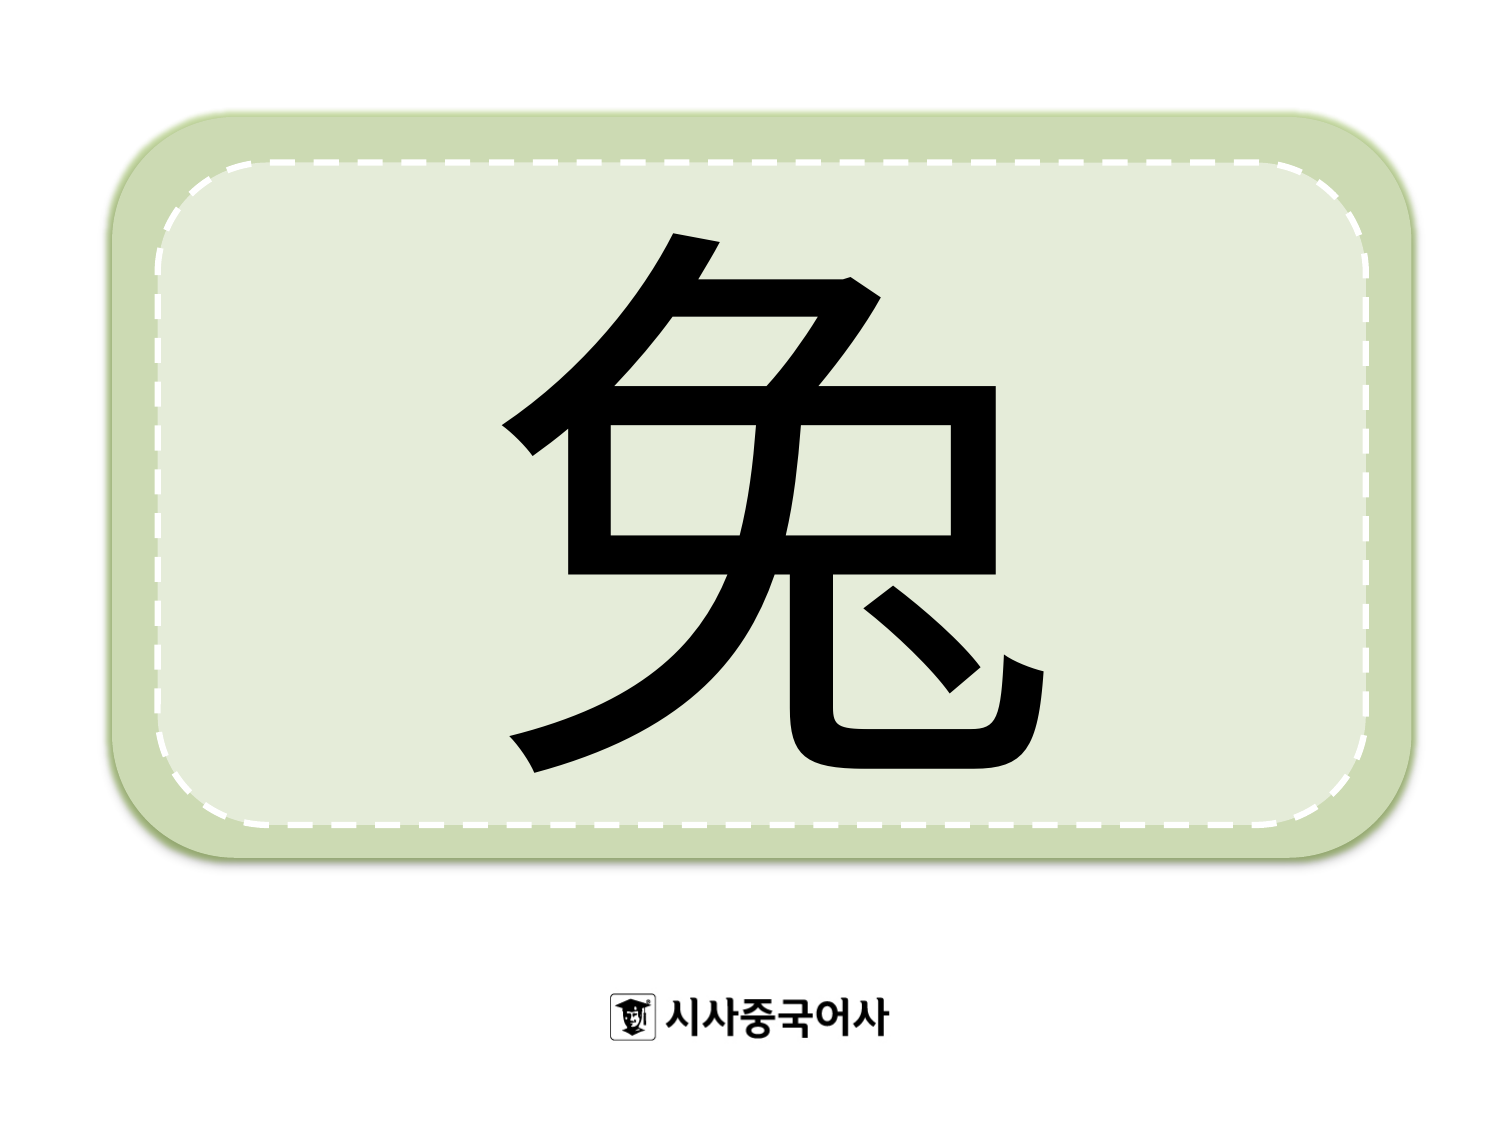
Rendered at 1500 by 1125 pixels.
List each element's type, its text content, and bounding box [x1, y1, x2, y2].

text_box 兔 [171, 160, 1380, 824]
picture [602, 987, 898, 1047]
